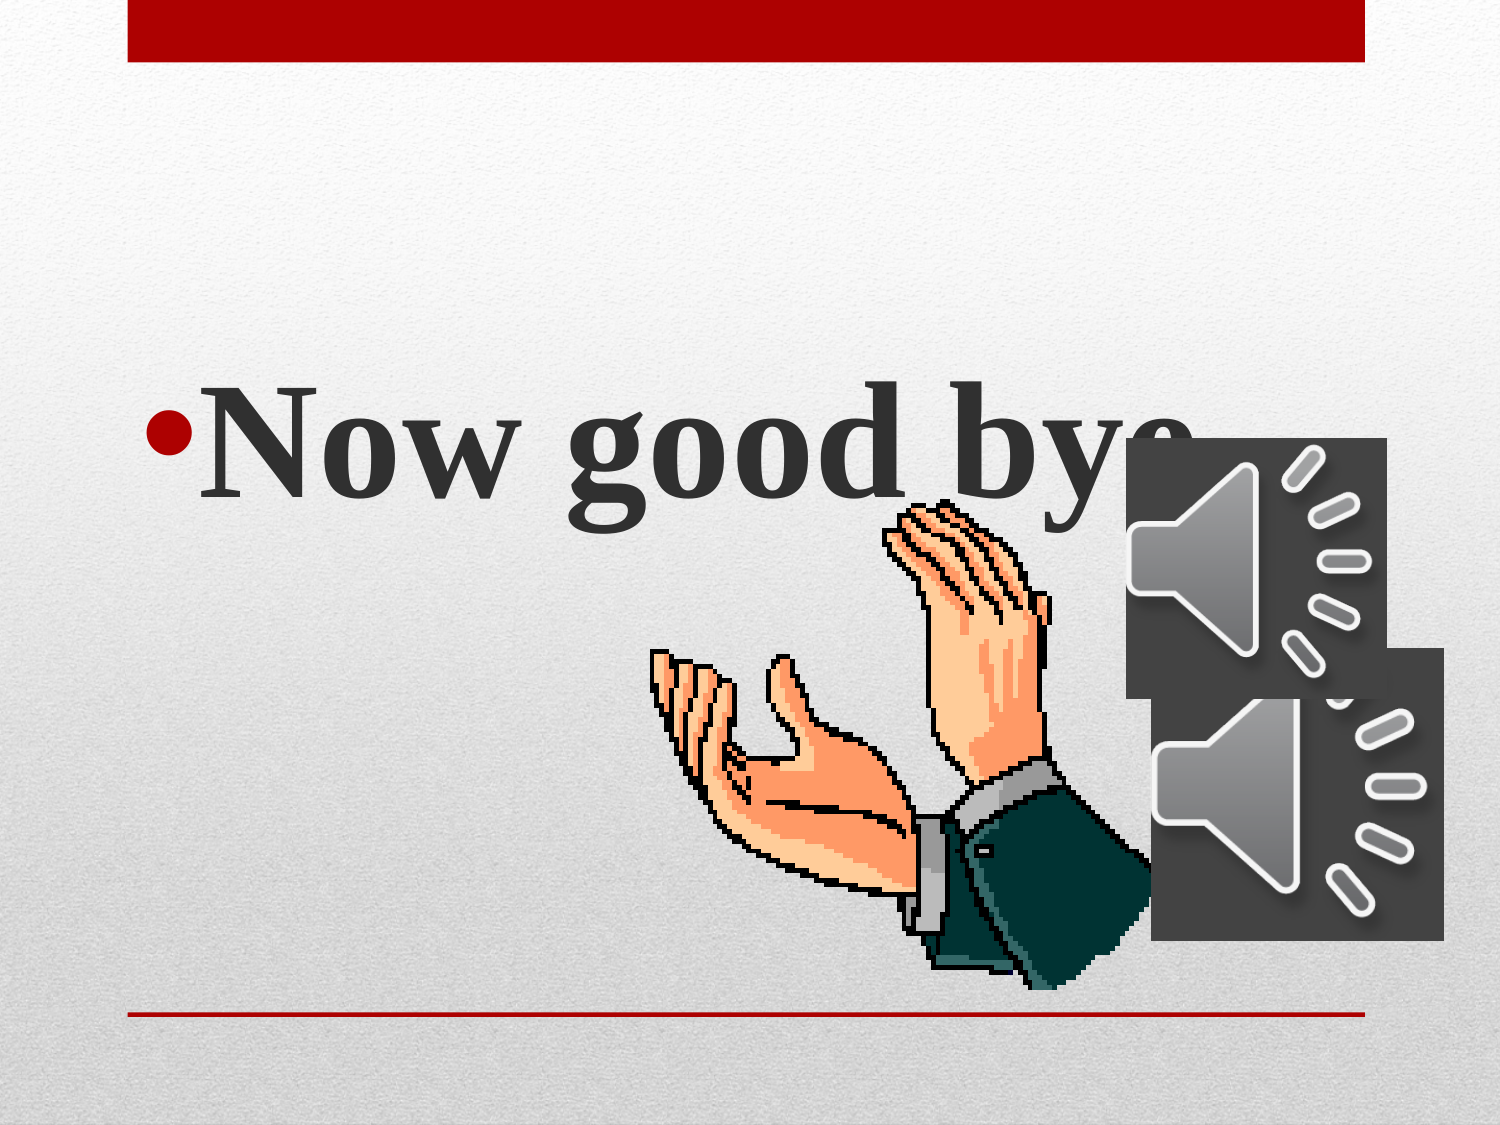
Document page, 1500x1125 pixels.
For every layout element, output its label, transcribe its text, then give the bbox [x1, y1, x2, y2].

picture [649, 436, 1446, 991]
list Now good bye [125, 112, 1363, 750]
